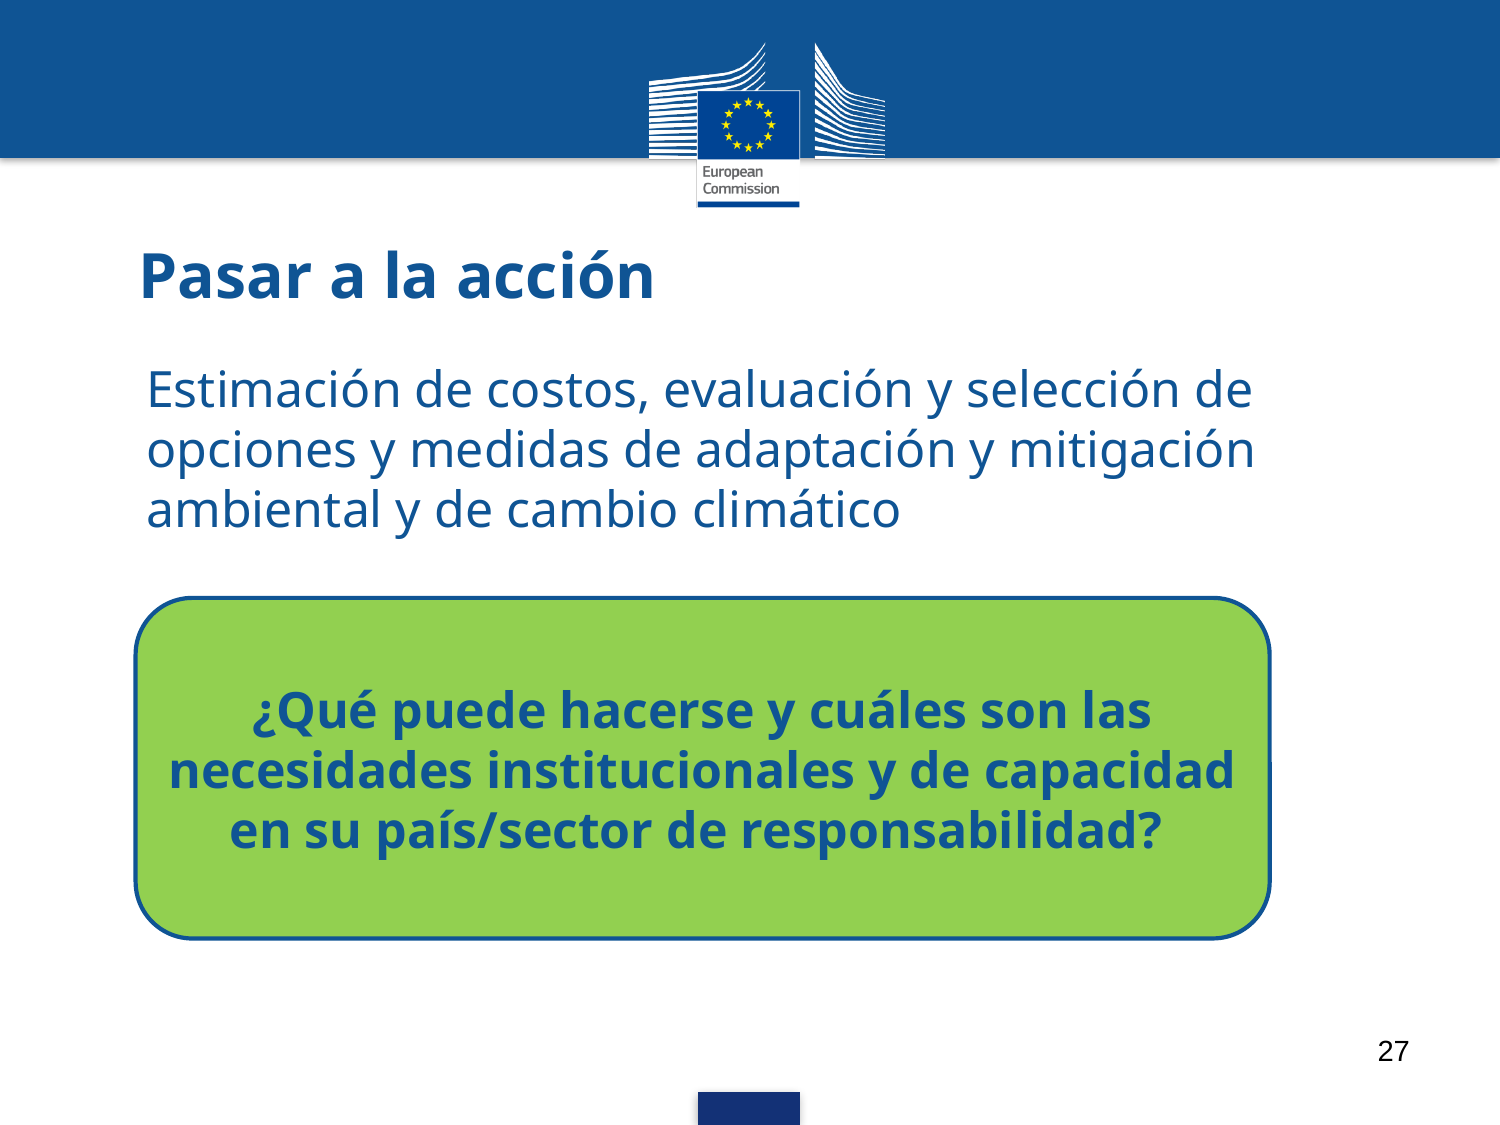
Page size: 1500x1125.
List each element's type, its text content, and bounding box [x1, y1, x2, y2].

text_box ¿Qué puede hacerse y cuáles son las necesidades institucionales y de capacidad en su país/sector de responsabilidad? [133, 595, 1272, 941]
picture [649, 42, 885, 196]
list Estimación de costos, evaluación y selección de opciones y medidas de adaptación y mitigación ambiental y de cambio climático [75, 350, 1325, 1075]
slide_number 27 [1074, 1024, 1426, 1103]
title Pasar a la acción [64, 196, 1415, 350]
